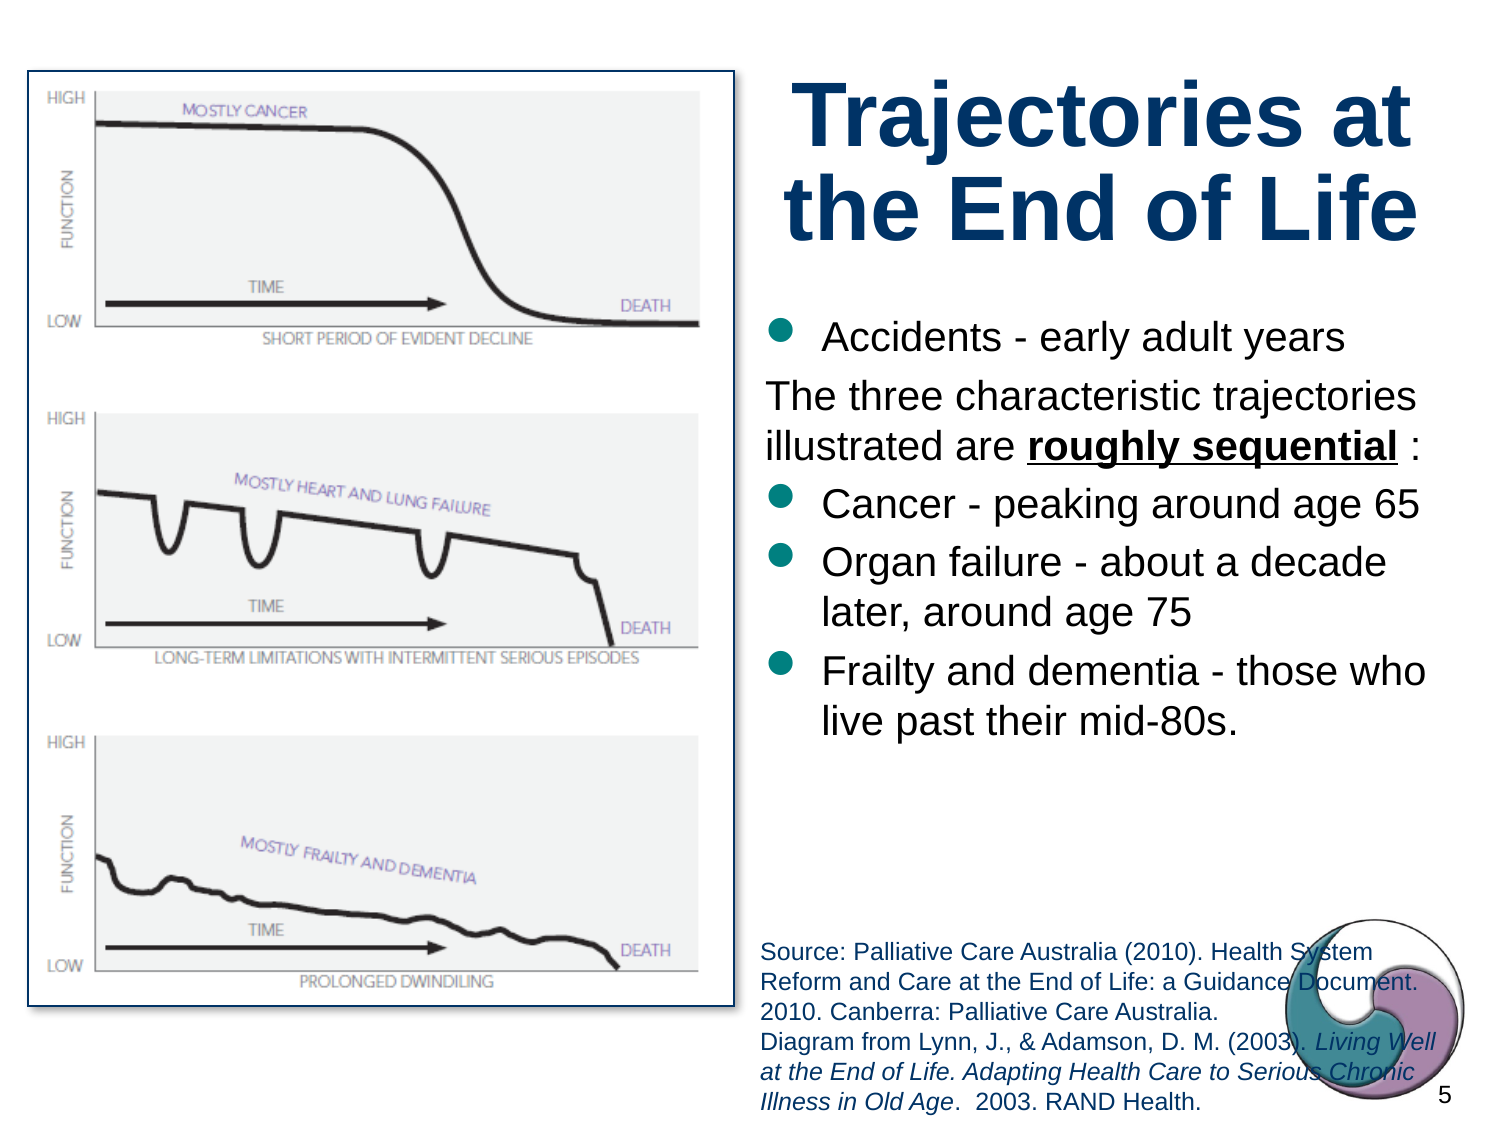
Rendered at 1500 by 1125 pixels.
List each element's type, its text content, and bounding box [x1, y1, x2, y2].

list Accidents - early adult years The three characteristic trajectories illustrated are roughly sequential : Cancer - peaking around age 65 Organ failure - about a decade later, around age 75 Frailty and dementia - those who live past their mid-80s. [749, 302, 1481, 705]
picture [1281, 916, 1468, 1101]
picture [29, 71, 733, 1005]
title Trajectories at the End of Life [747, 71, 1457, 260]
text_box Source: Palliative Care Australia (2010). Health System Reform and Care at the End of Life: a Guidance Document. 2010. Canberra: Palliative Care Australia. Diagram from Lynn, J., & Adamson, D. M. (2003). Living Well at the End of Life. Adapting Health Care to Serious Chronic Illness in Old Age. 2003. RAND Health. [745, 928, 1455, 1123]
